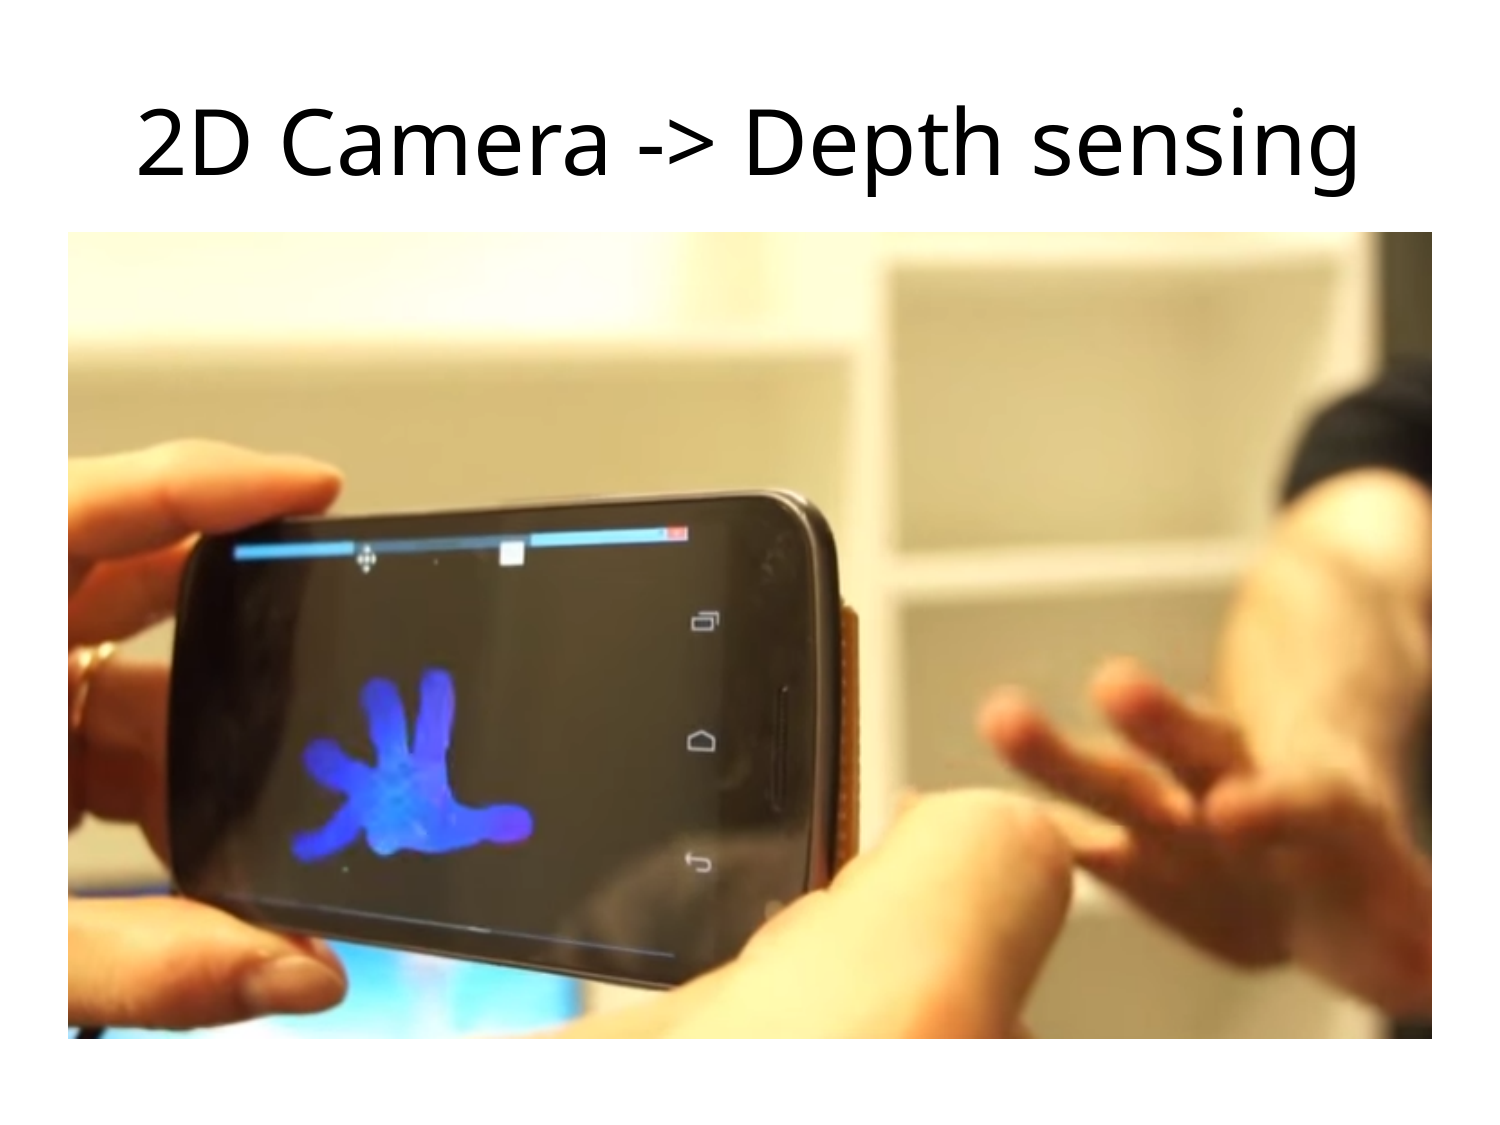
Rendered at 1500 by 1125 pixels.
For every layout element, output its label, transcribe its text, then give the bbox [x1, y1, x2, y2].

picture [67, 232, 1433, 1040]
title 2D Camera -> Depth sensing [75, 45, 1425, 230]
